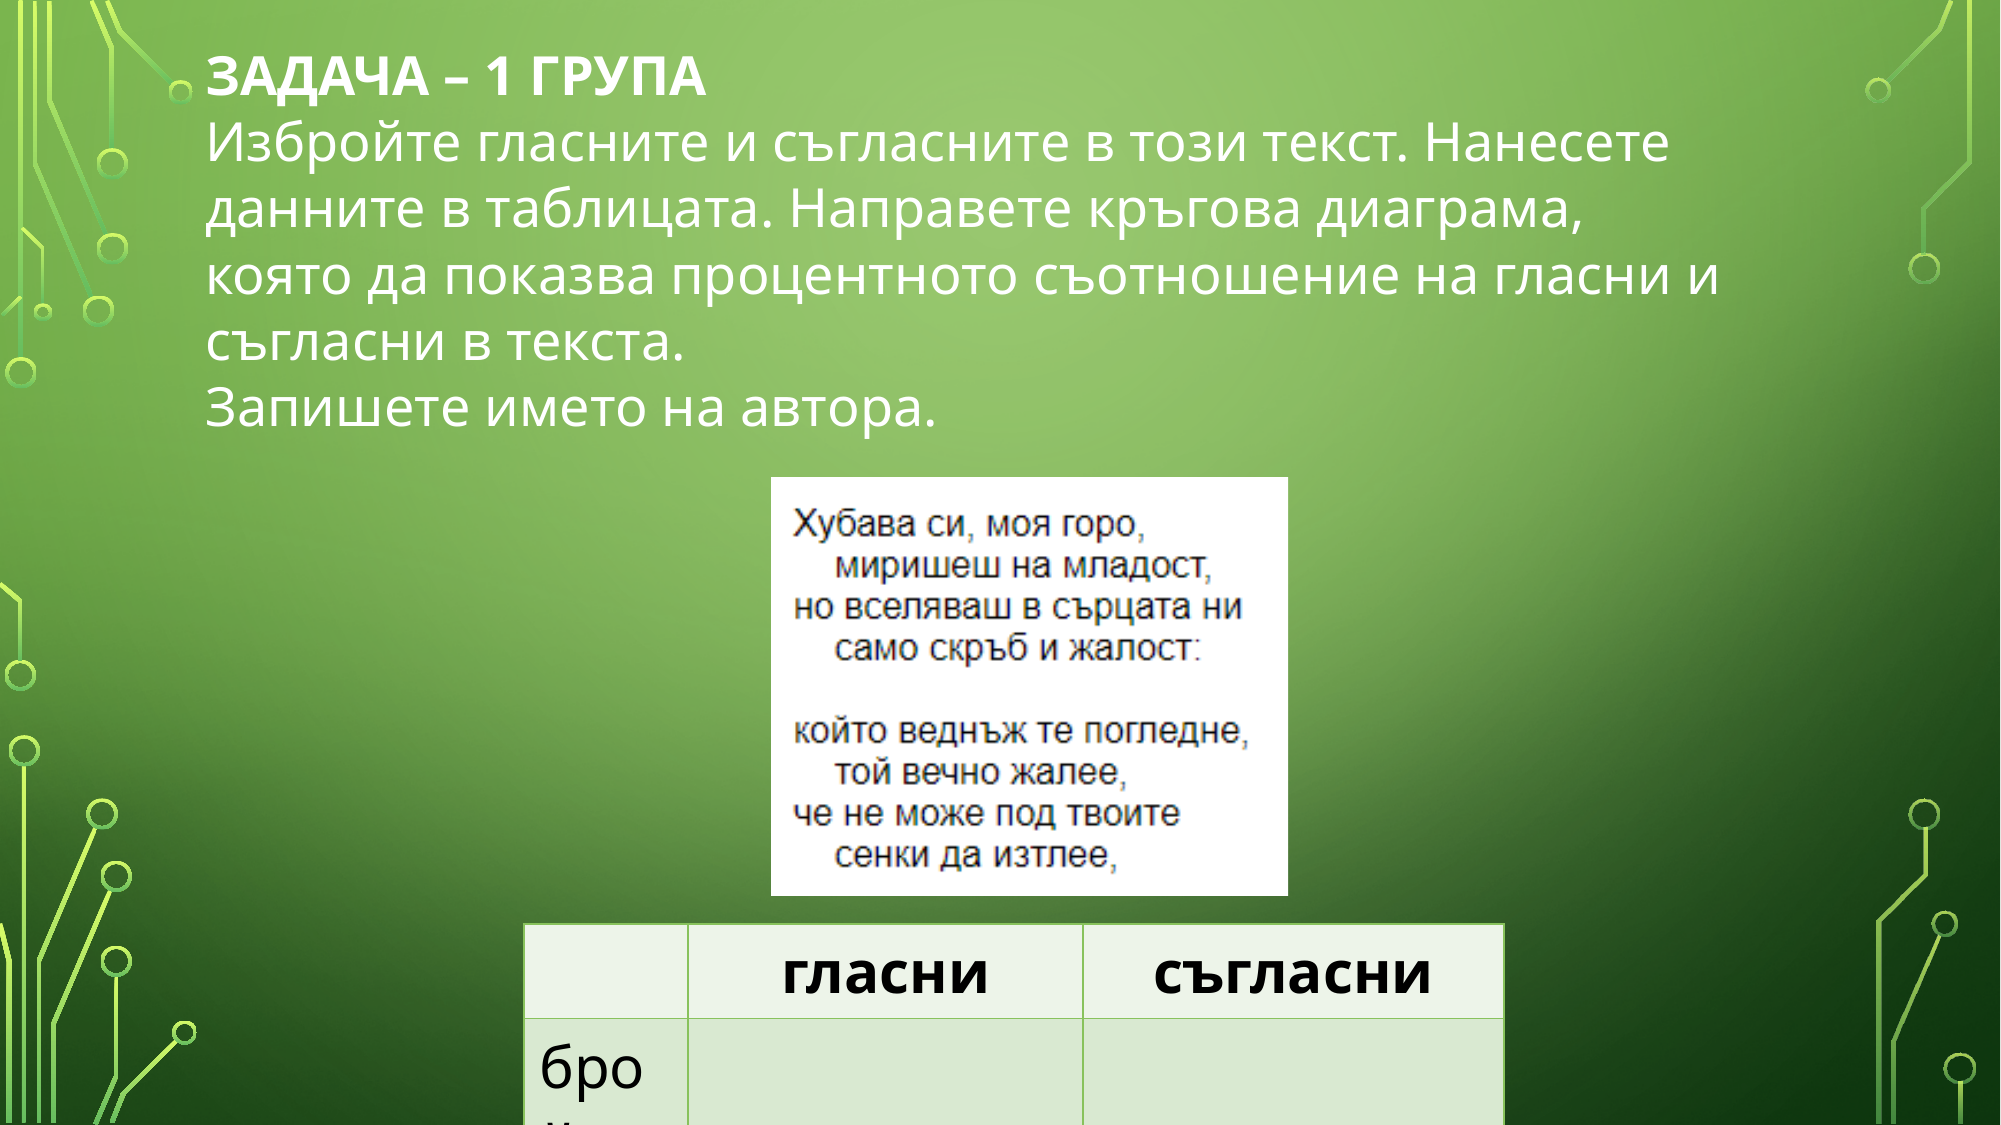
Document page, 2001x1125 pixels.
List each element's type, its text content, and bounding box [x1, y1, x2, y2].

title Задача – 1 група Избройте гласните и съгласните в този текст. Нанесете данните в таблицата. Направете кръгова диаграма, която да показва процентното съотношение на гласни и съгласни в текста. Запишете името на автора. [190, 33, 1897, 450]
picture [770, 477, 1289, 896]
table_cell [1084, 1019, 1503, 1125]
table_header съгласни [1084, 925, 1503, 1018]
table_cell [689, 1019, 1082, 1125]
table_cell брой [525, 1019, 687, 1125]
table_header [525, 925, 687, 1018]
table_header гласни [689, 925, 1082, 1018]
